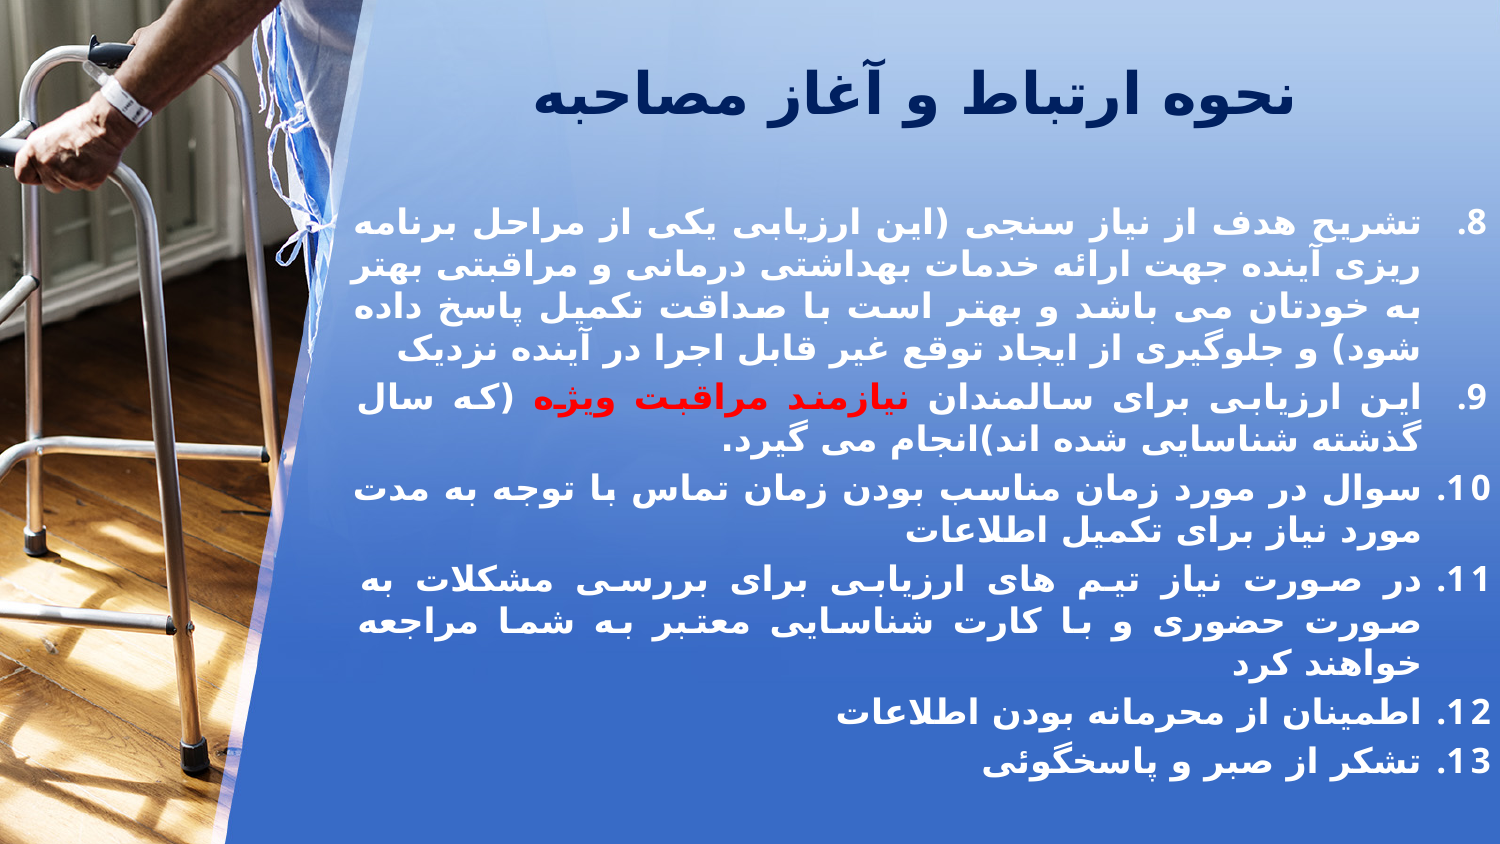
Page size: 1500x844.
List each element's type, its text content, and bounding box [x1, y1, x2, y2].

picture [0, 0, 1500, 844]
title نحوه ارتباط و آغاز مصاحبه [350, 35, 1480, 147]
list تشریح هدف از نیاز سنجی (این ارزیابی یکی از مراحل برنامه ریزی آینده جهت ارائه خدمات بهداشتی درمانی و مراقبتی بهتر به خودتان می باشد و بهتر است با صداقت تکمیل پاسخ داده شود) و جلوگیری از ایجاد توقع غیر قابل اجرا در آینده نزدیک این ارزیابی برای سالمندان نیازمند مراقبت ویژه (که سال گذشته شناسایی شده اند)انجام می گیرد. سوال در مورد زمان مناسب بودن زمان تماس با توجه به مدت مورد نیاز برای تکمیل اطلاعات در صورت نیاز تیم های ارزیابی برای بررسی مشکلات به صورت حضوری و با کارت شناسایی معتبر به شما مراجعه خواهند کرد اطمینان از محرمانه بودن اطلاعات تشکر از صبر و پاسخگوئی [336, 192, 1500, 833]
